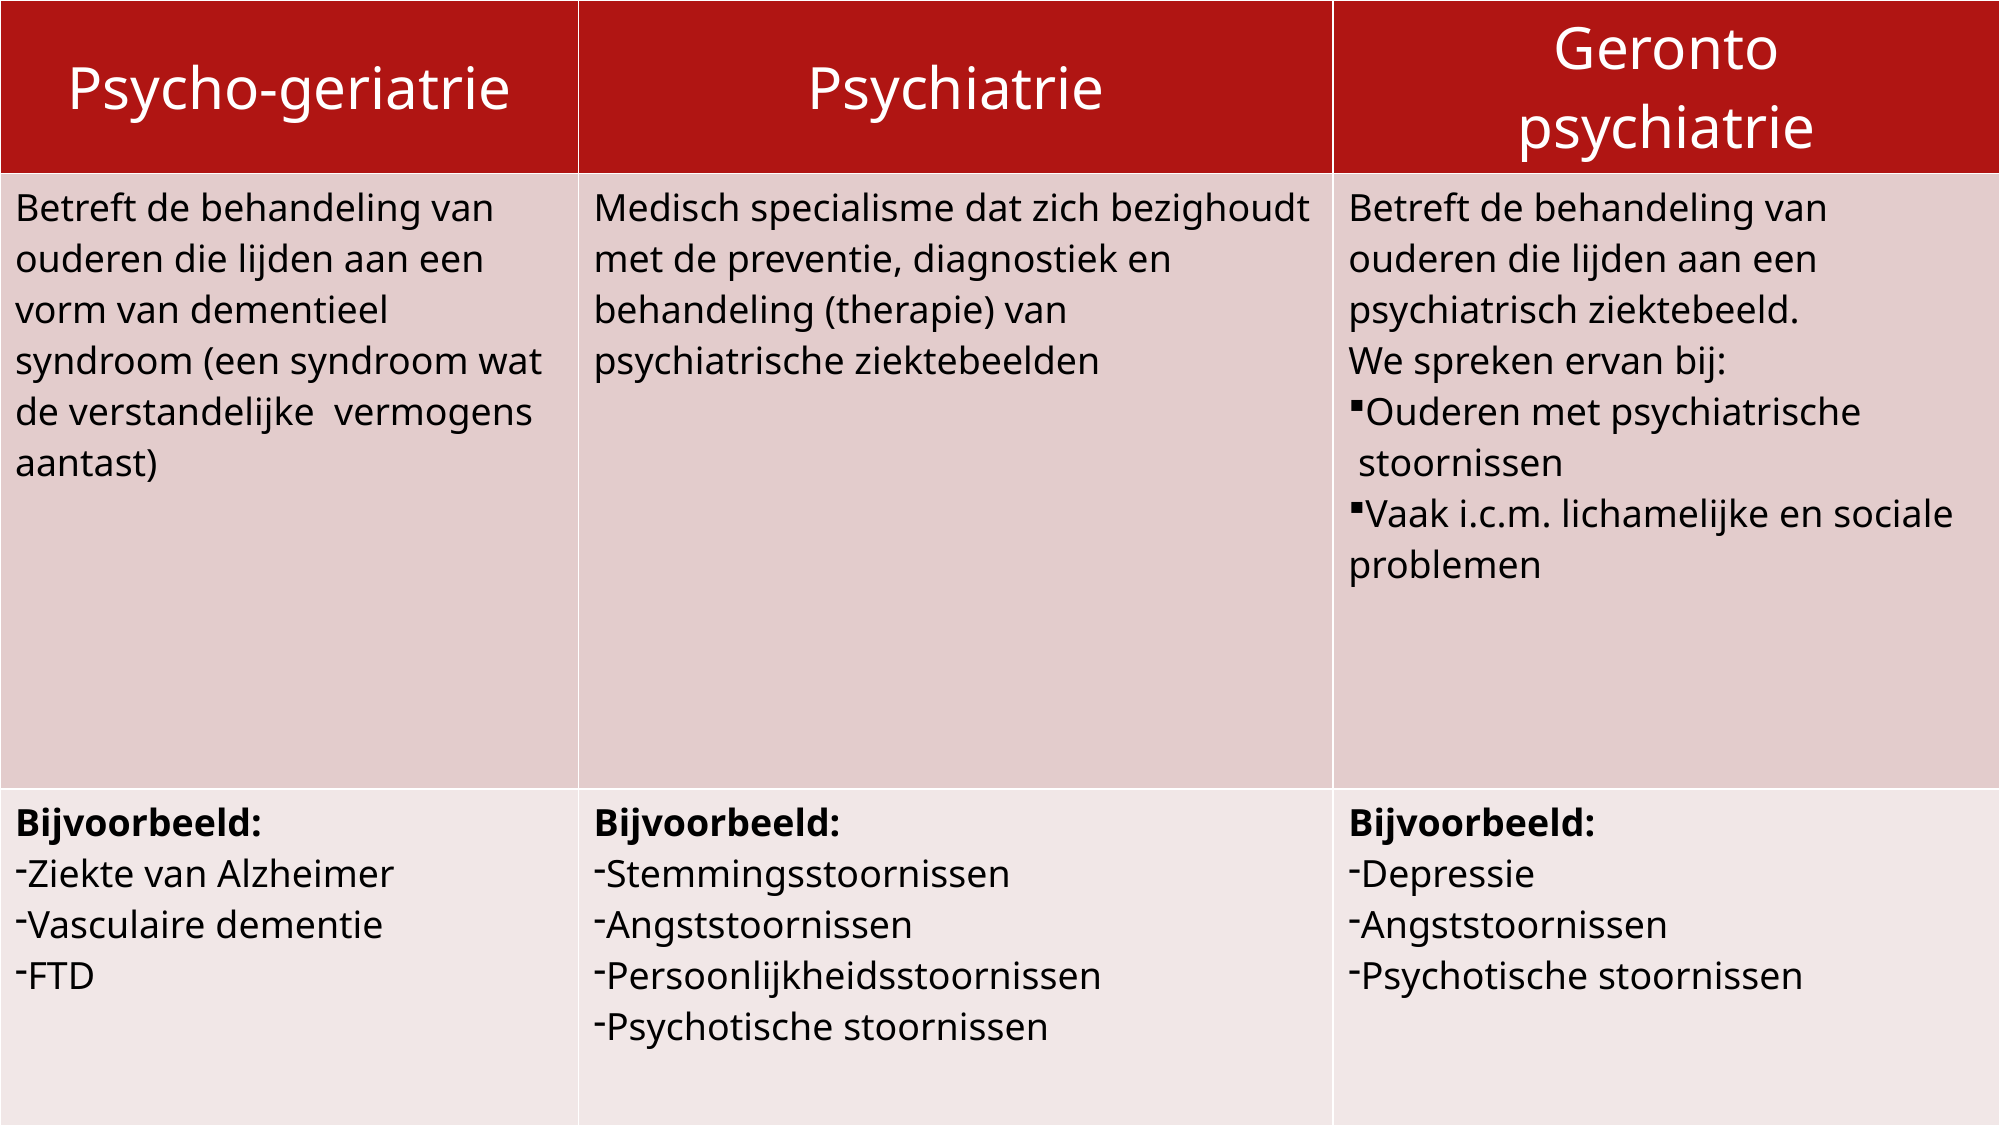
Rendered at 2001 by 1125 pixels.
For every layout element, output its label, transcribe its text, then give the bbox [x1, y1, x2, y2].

table_cell Bijvoorbeeld: Stemmingsstoornissen Angststoornissen Persoonlijkheidsstoornissen Psychotische stoornissen [579, 790, 1332, 1125]
table_cell Betreft de behandeling van ouderen die lijden aan een psychiatrisch ziektebeeld. We spreken ervan bij: Ouderen met psychiatrische stoornissen Vaak i.c.m. lichamelijke en sociale problemen [1334, 174, 1999, 788]
table_cell Medisch specialisme dat zich bezighoudt met de preventie, diagnostiek en behandeling (therapie) van psychiatrische ziektebeelden [579, 174, 1332, 788]
table_cell Bijvoorbeeld: Depressie Angststoornissen Psychotische stoornissen [1334, 790, 1999, 1125]
table_header Psycho-geriatrie [1, 1, 578, 173]
table_cell Betreft de behandeling van ouderen die lijden aan een vorm van dementieel syndroom (een syndroom wat de verstandelijke vermogens aantast) [1, 174, 578, 788]
table_header Geronto psychiatrie [1334, 1, 1999, 173]
table_cell Bijvoorbeeld: Ziekte van Alzheimer Vasculaire dementie FTD [1, 790, 578, 1125]
table_header Psychiatrie [579, 1, 1332, 173]
